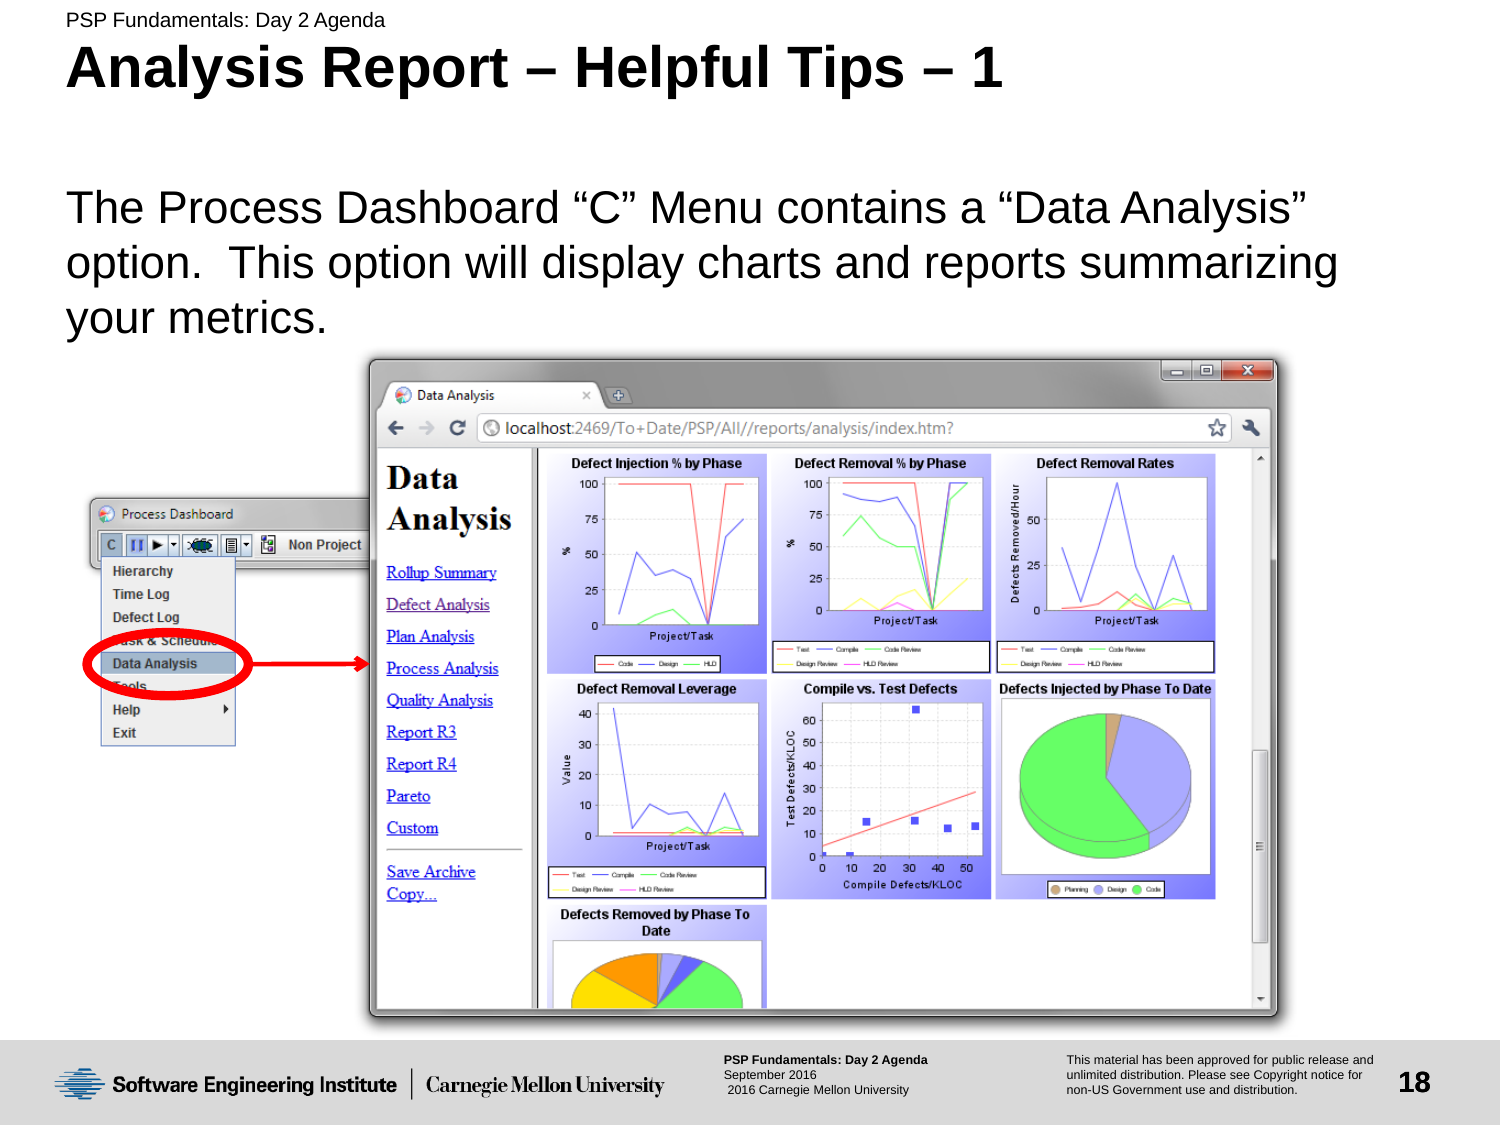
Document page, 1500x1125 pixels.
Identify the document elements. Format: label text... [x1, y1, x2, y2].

picture [46, 1061, 673, 1104]
title Analysis Report – Helpful Tips – 1 [65, 37, 1430, 148]
list The Process Dashboard “C” Menu contains a “Data Analysis” option. This option will display charts and reports summarizing your metrics. [65, 177, 1431, 1000]
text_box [82, 346, 1298, 1038]
